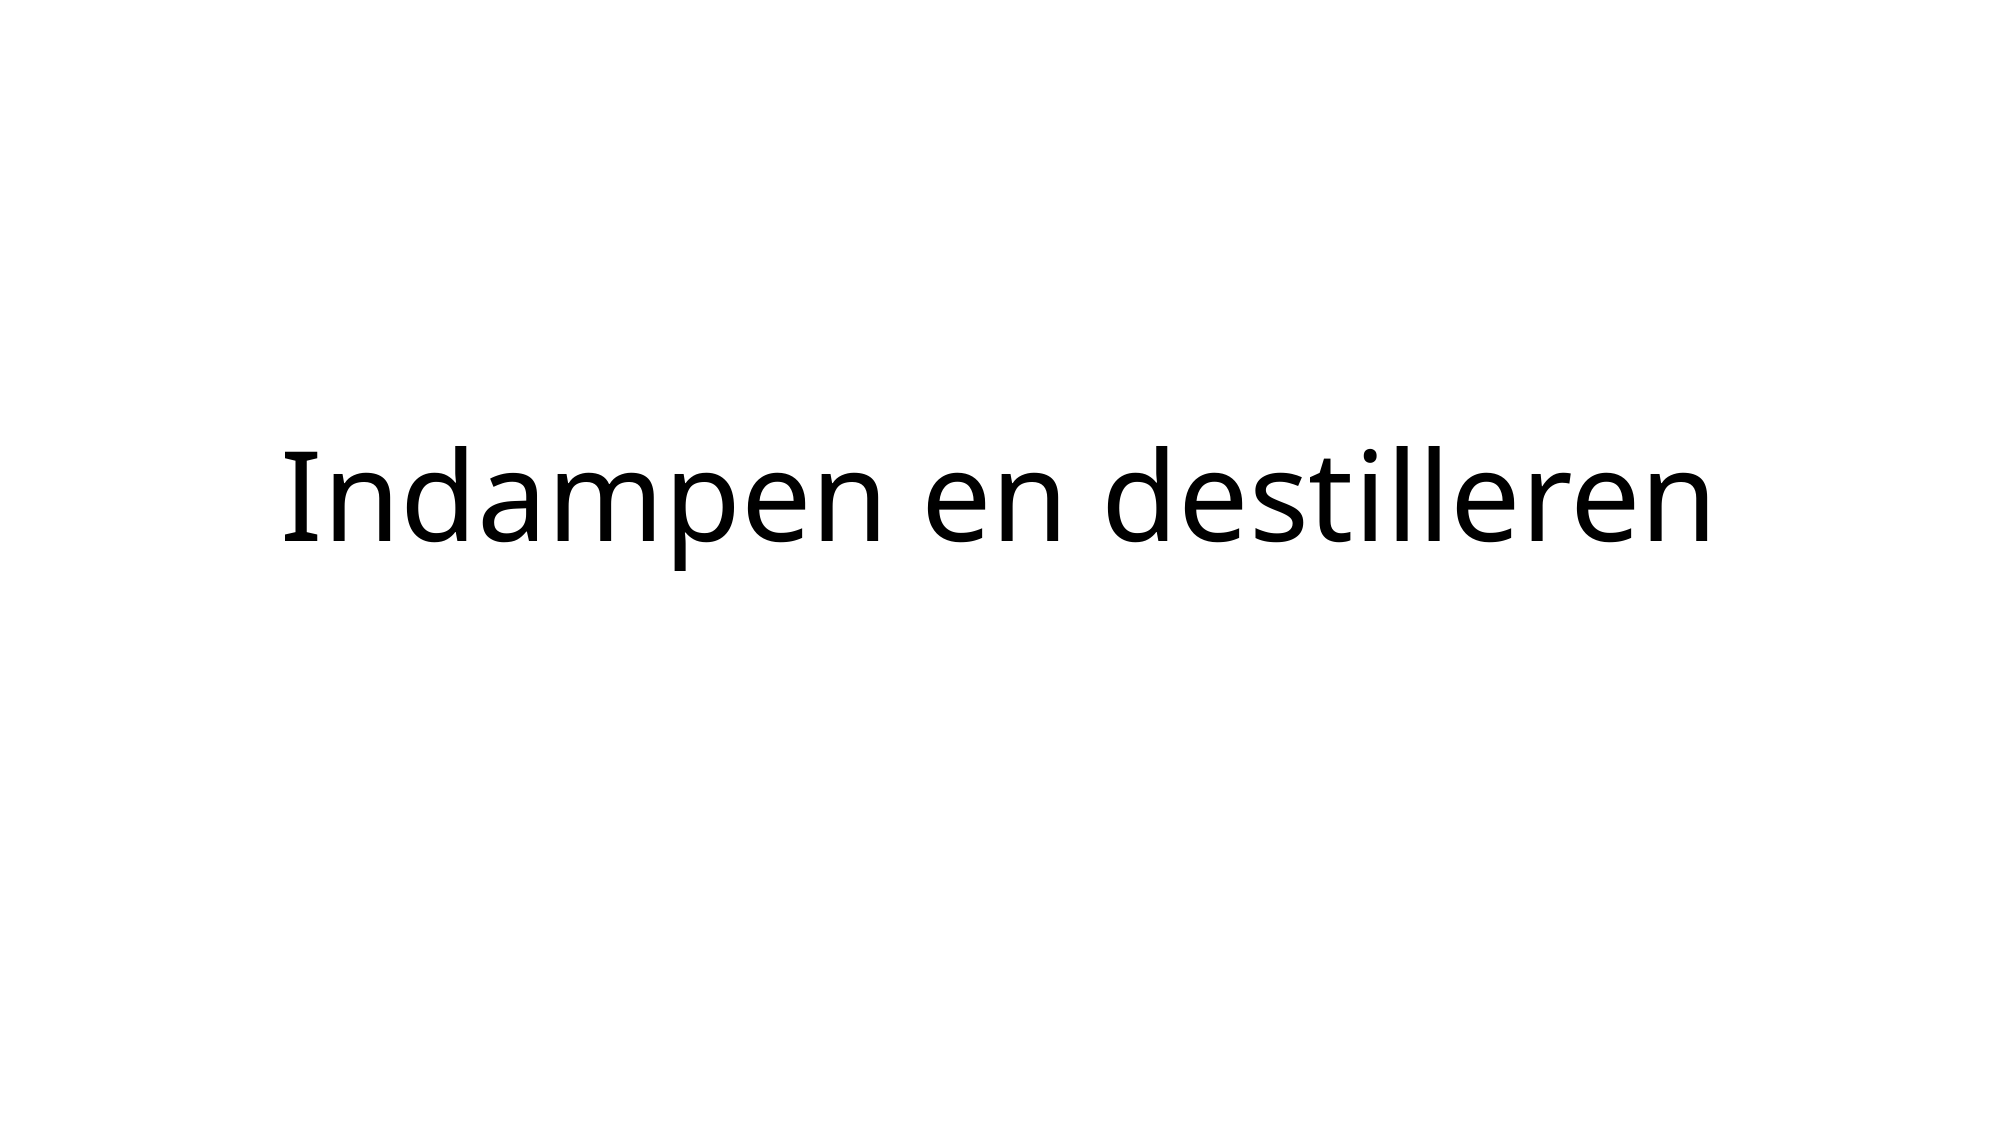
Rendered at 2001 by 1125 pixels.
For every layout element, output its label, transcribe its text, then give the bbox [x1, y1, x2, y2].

title Indampen en destilleren [249, 184, 1750, 576]
